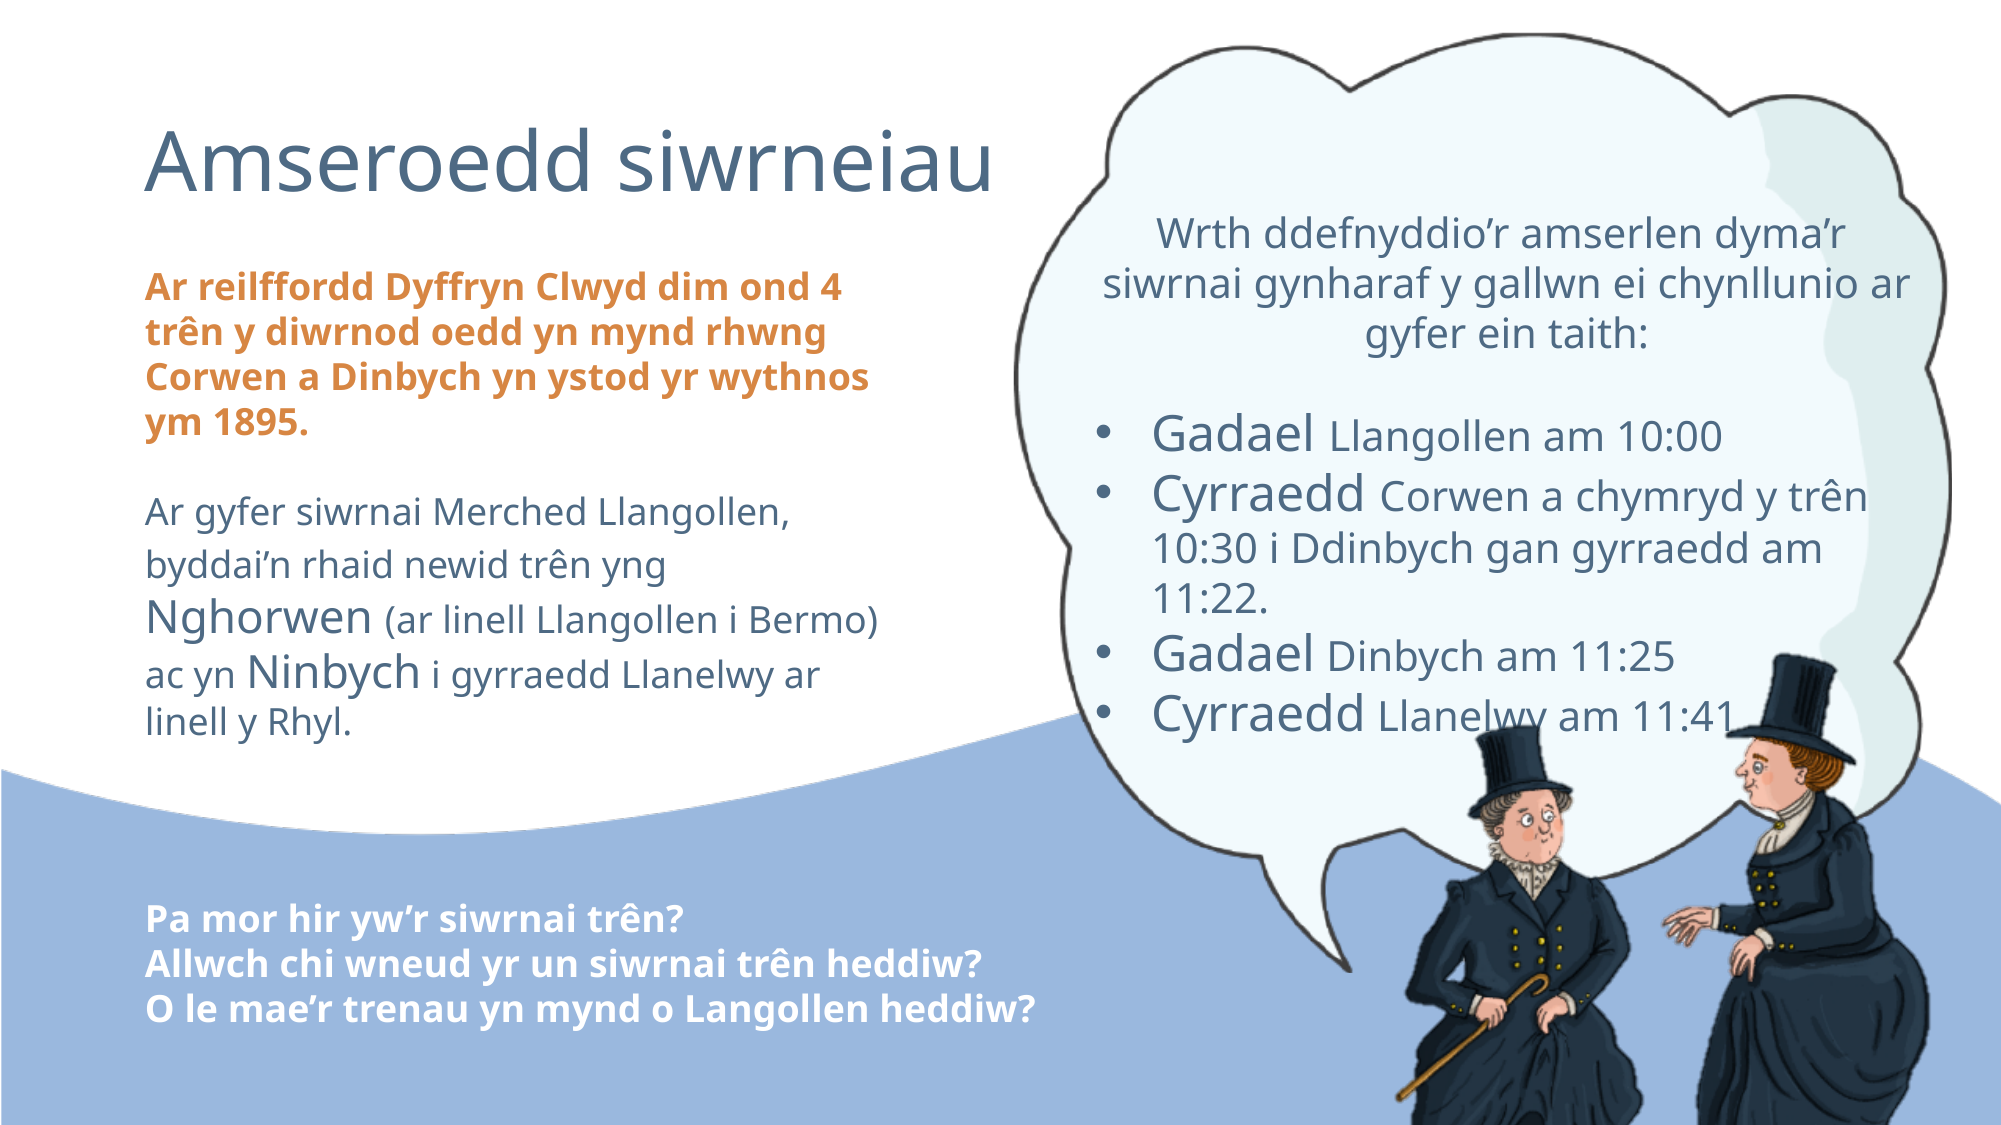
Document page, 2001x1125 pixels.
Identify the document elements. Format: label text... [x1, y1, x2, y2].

text_box Amseroedd siwrneiau [130, 93, 1012, 216]
picture [1, 33, 2000, 1125]
text_box Ar reilffordd Dyffryn Clwyd dim ond 4 trên y diwrnod oedd yn mynd rhwng Corwen a Dinbych yn ystod yr wythnos ym 1895. Ar gyfer siwrnai Merched Llangollen, byddai’n rhaid newid trên yng Nghorwen (ar linell Llangollen i Bermo) ac yn Ninbych i gyrraedd Llanelwy ar linell y Rhyl. [130, 255, 922, 653]
